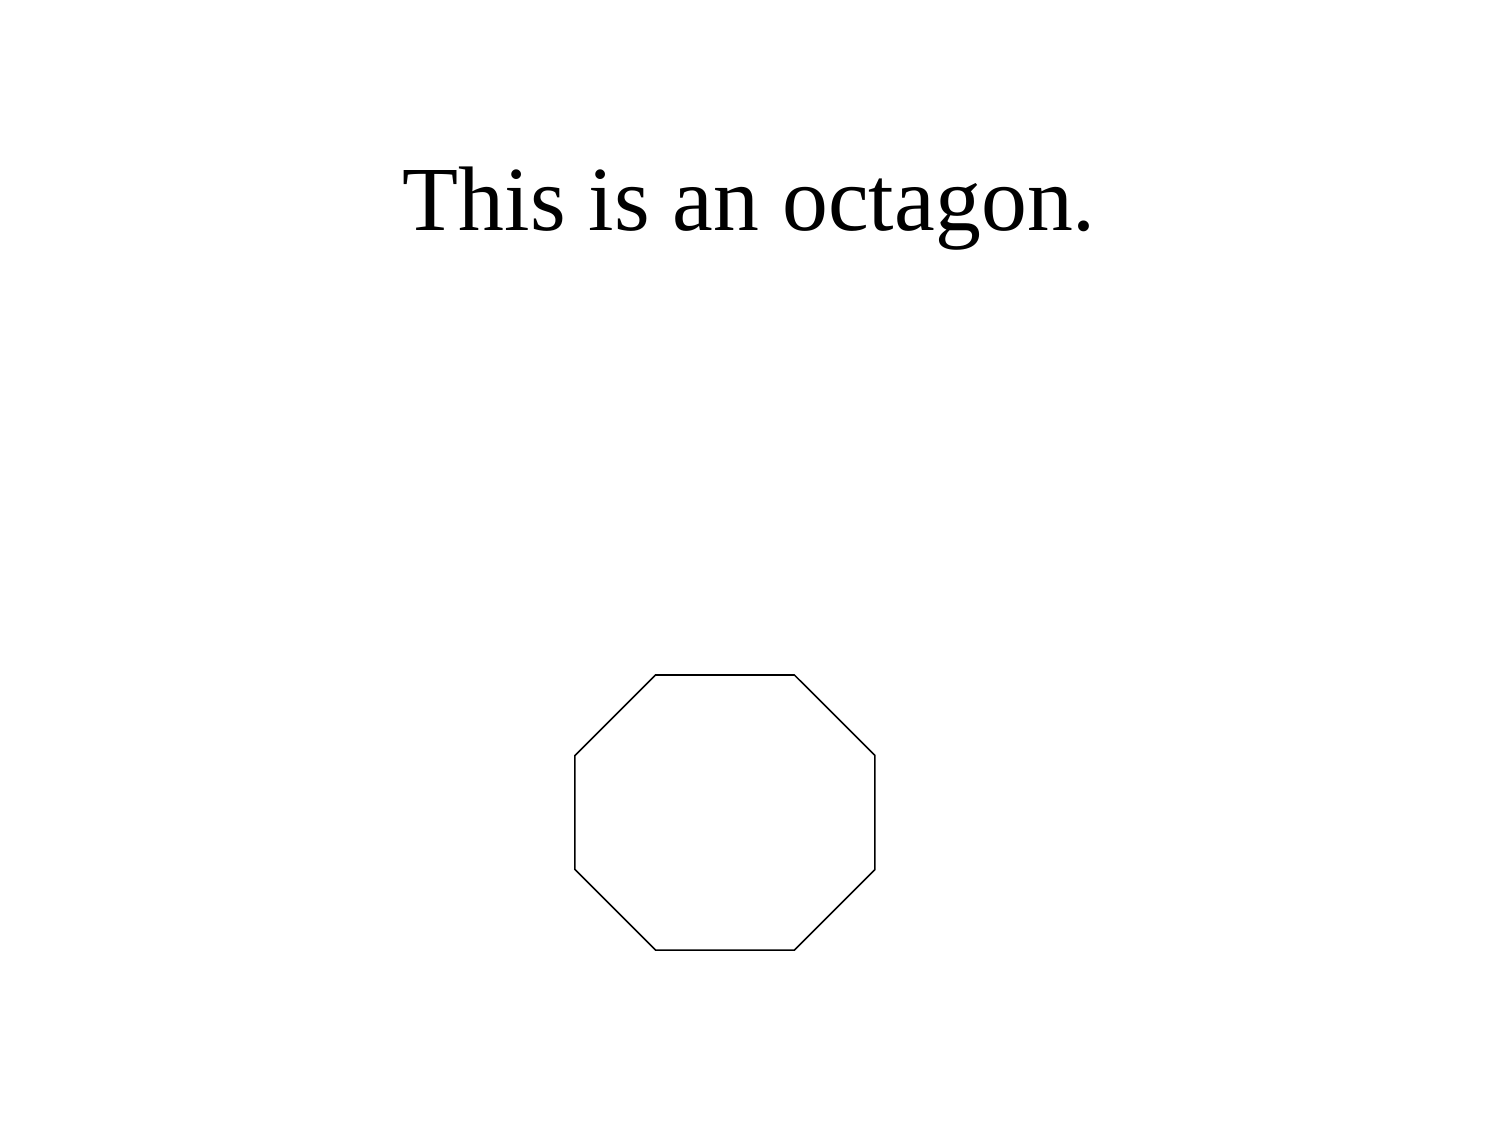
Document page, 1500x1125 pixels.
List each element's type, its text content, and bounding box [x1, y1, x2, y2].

text_box This is an octagon. [112, 99, 1388, 288]
text_box [574, 675, 875, 951]
